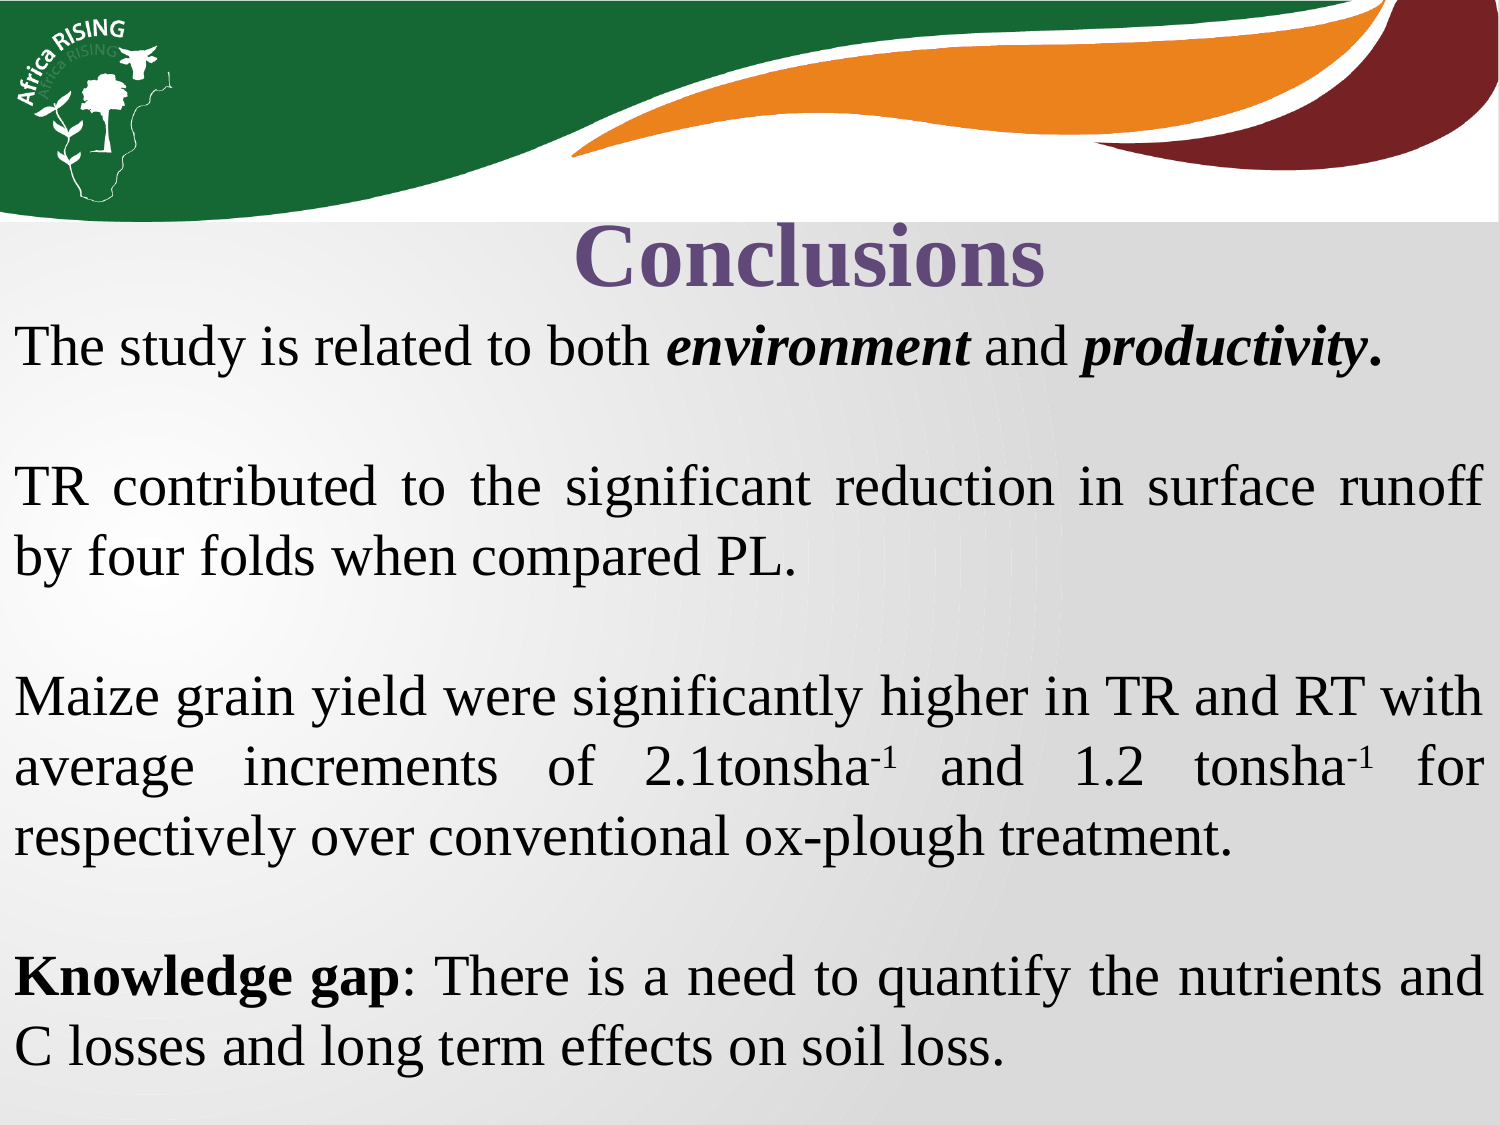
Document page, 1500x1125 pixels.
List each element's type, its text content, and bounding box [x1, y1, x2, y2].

list Conclusions [162, 187, 1438, 299]
picture [0, 0, 1499, 222]
text_box The study is related to both environment and productivity. TR contributed to the significant reduction in surface runoff by four folds when compared PL. Maize grain yield were significantly higher in TR and RT with average increments of 2.1tonsha-1 and 1.2 tonsha-1 for respectively over conventional ox-plough treatment. Knowledge gap: There is a need to quantify the nutrients and C losses and long term effects on soil loss. [0, 299, 1500, 1085]
